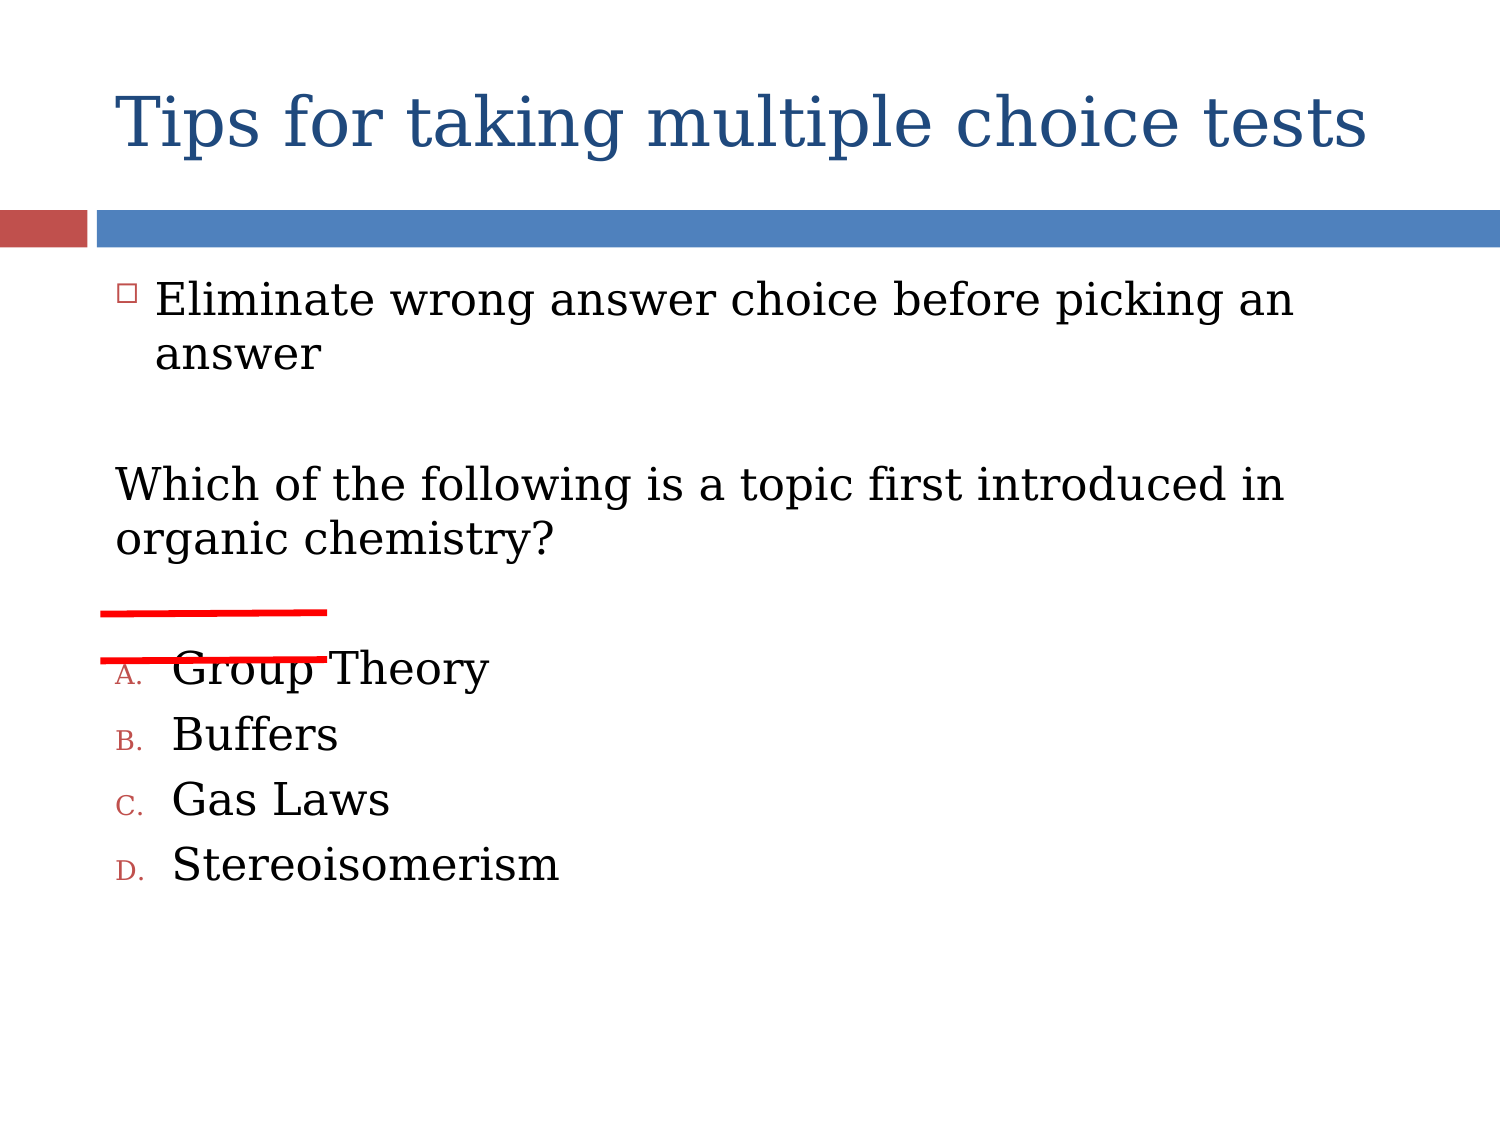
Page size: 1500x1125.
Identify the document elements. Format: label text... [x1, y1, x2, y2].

title Tips for taking multiple choice tests [100, 37, 1438, 200]
list Eliminate wrong answer choice before picking an answer Which of the following is a topic first introduced in organic chemistry? Group Theory Buffers Gas Laws Stereoisomerism [100, 262, 1438, 1000]
